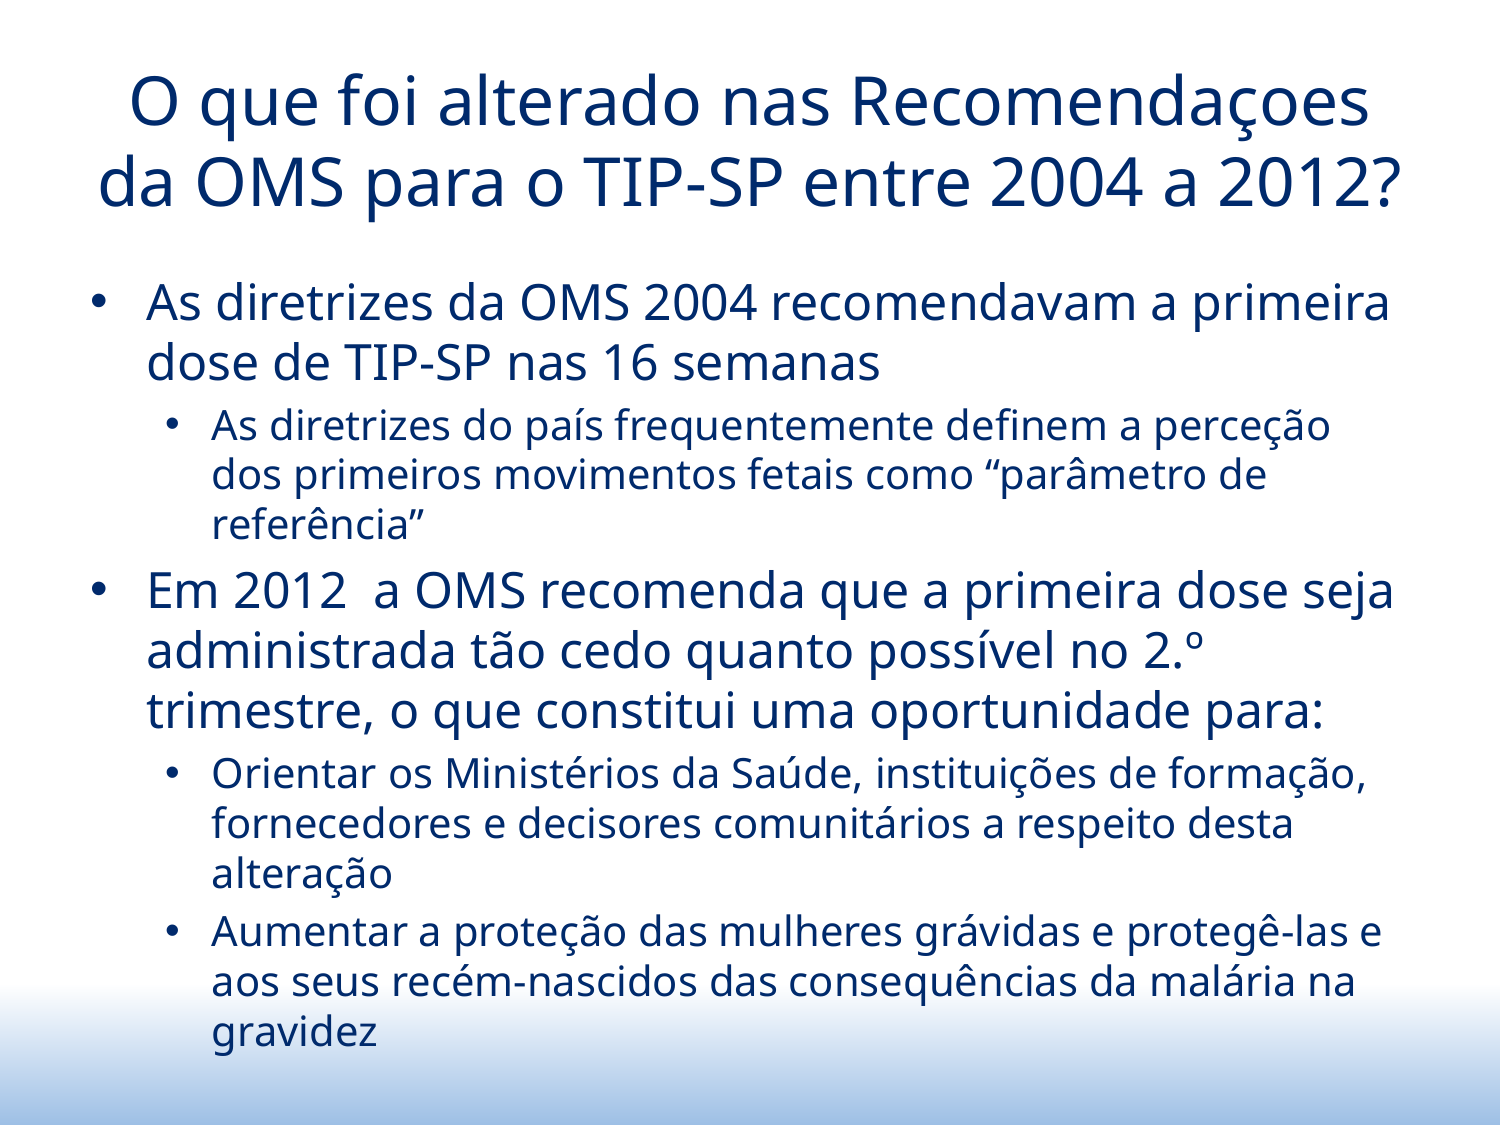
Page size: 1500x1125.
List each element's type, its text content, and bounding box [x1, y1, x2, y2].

list As diretrizes da OMS 2004 recomendavam a primeira dose de TIP-SP nas 16 semanas As diretrizes do país frequentemente definem a perceção dos primeiros movimentos fetais como “parâmetro de referência” Em 2012 a OMS recomenda que a primeira dose seja administrada tão cedo quanto possível no 2.º trimestre, o que constitui uma oportunidade para: Orientar os Ministérios da Saúde, instituições de formação, fornecedores e decisores comunitários a respeito desta alteração Aumentar a proteção das mulheres grávidas e protegê-las e aos seus recém-nascidos das consequências da malária na gravidez [75, 262, 1425, 1005]
title O que foi alterado nas Recomendaçoes da OMS para o TIP-SP entre 2004 a 2012? [75, 45, 1425, 233]
